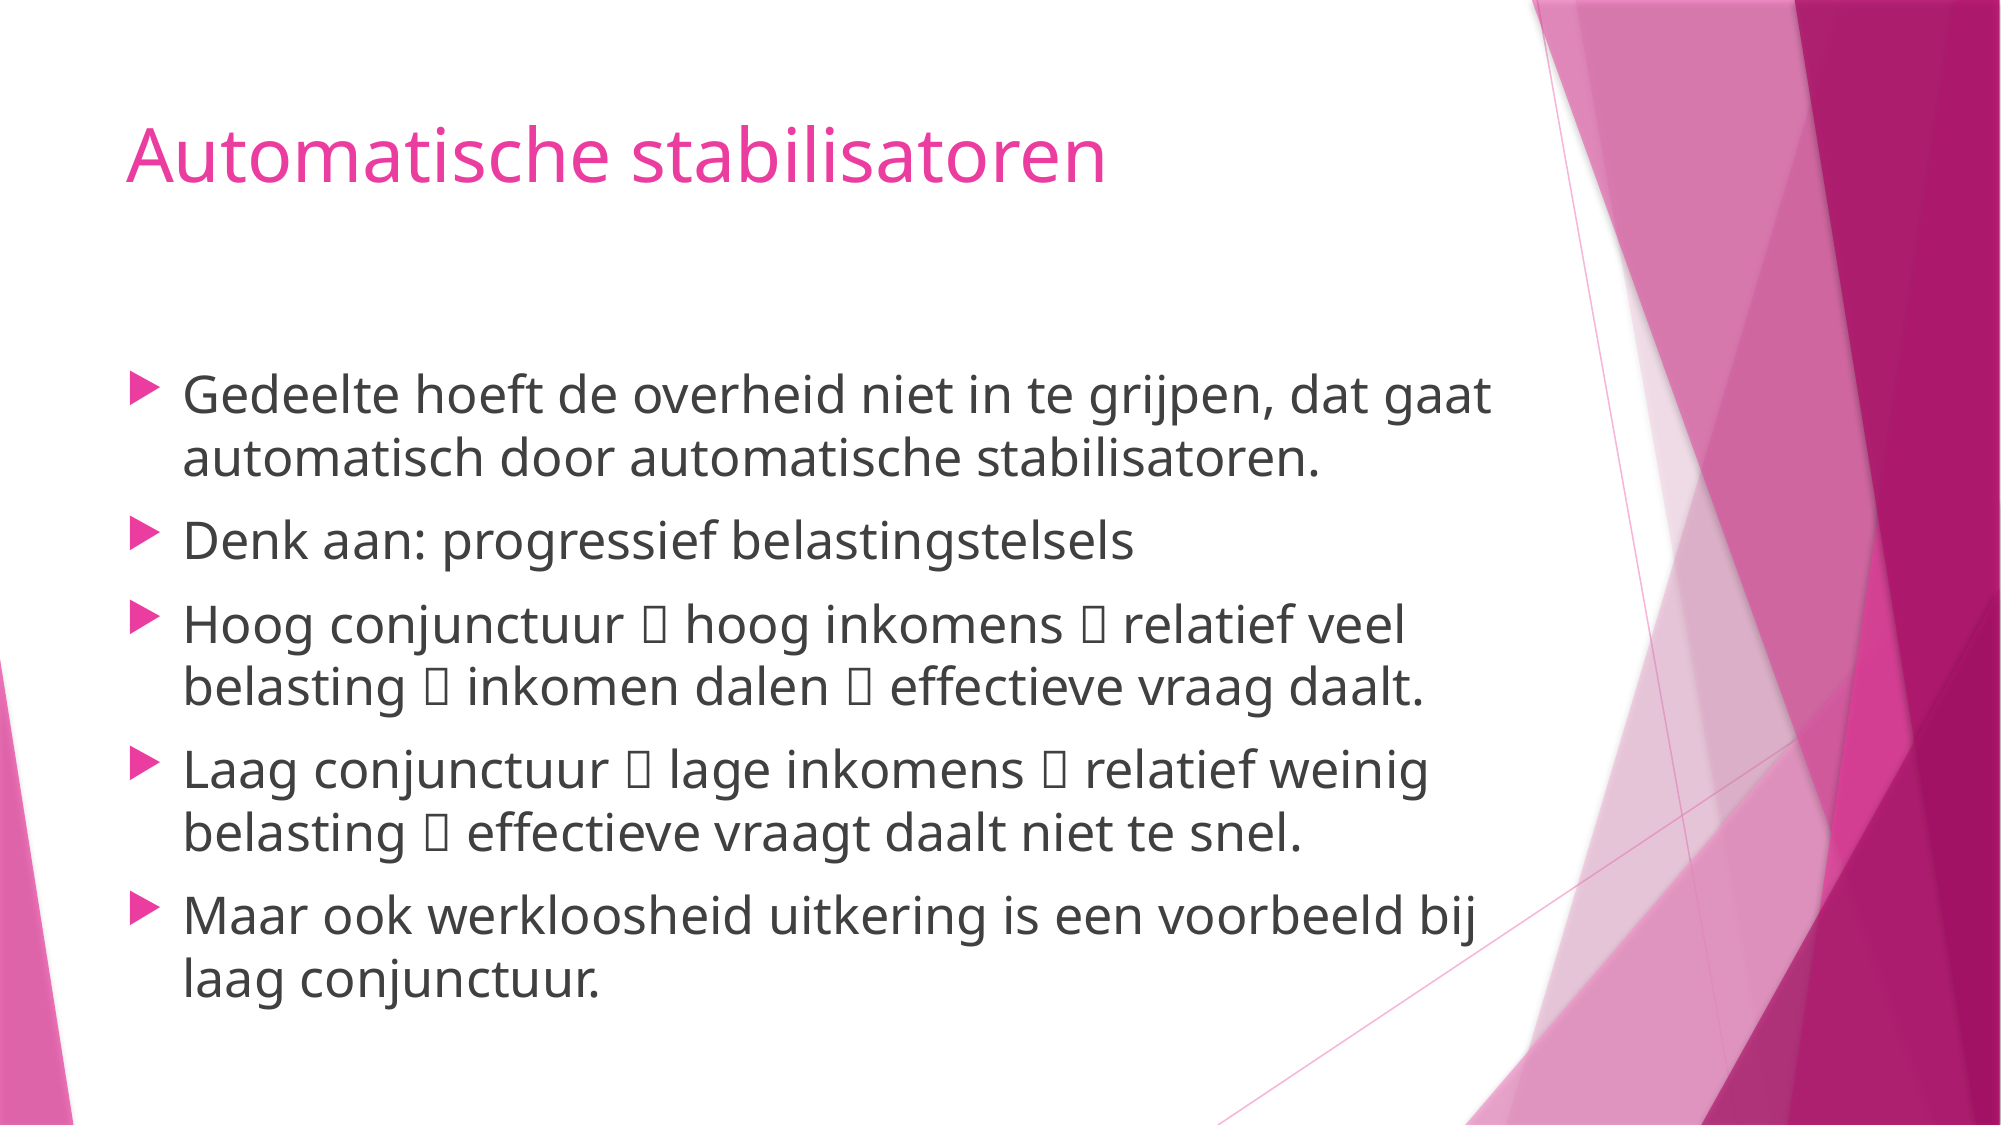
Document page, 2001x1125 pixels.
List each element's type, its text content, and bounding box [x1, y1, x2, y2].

list Gedeelte hoeft de overheid niet in te grijpen, dat gaat automatisch door automatische stabilisatoren. Denk aan: progressief belastingstelsels Hoog conjunctuur  hoog inkomens  relatief veel belasting  inkomen dalen  effectieve vraag daalt. Laag conjunctuur  lage inkomens  relatief weinig belasting  effectieve vraagt daalt niet te snel. Maar ook werkloosheid uitkering is een voorbeeld bij laag conjunctuur. [111, 354, 1522, 992]
title Automatische stabilisatoren [111, 99, 1522, 317]
